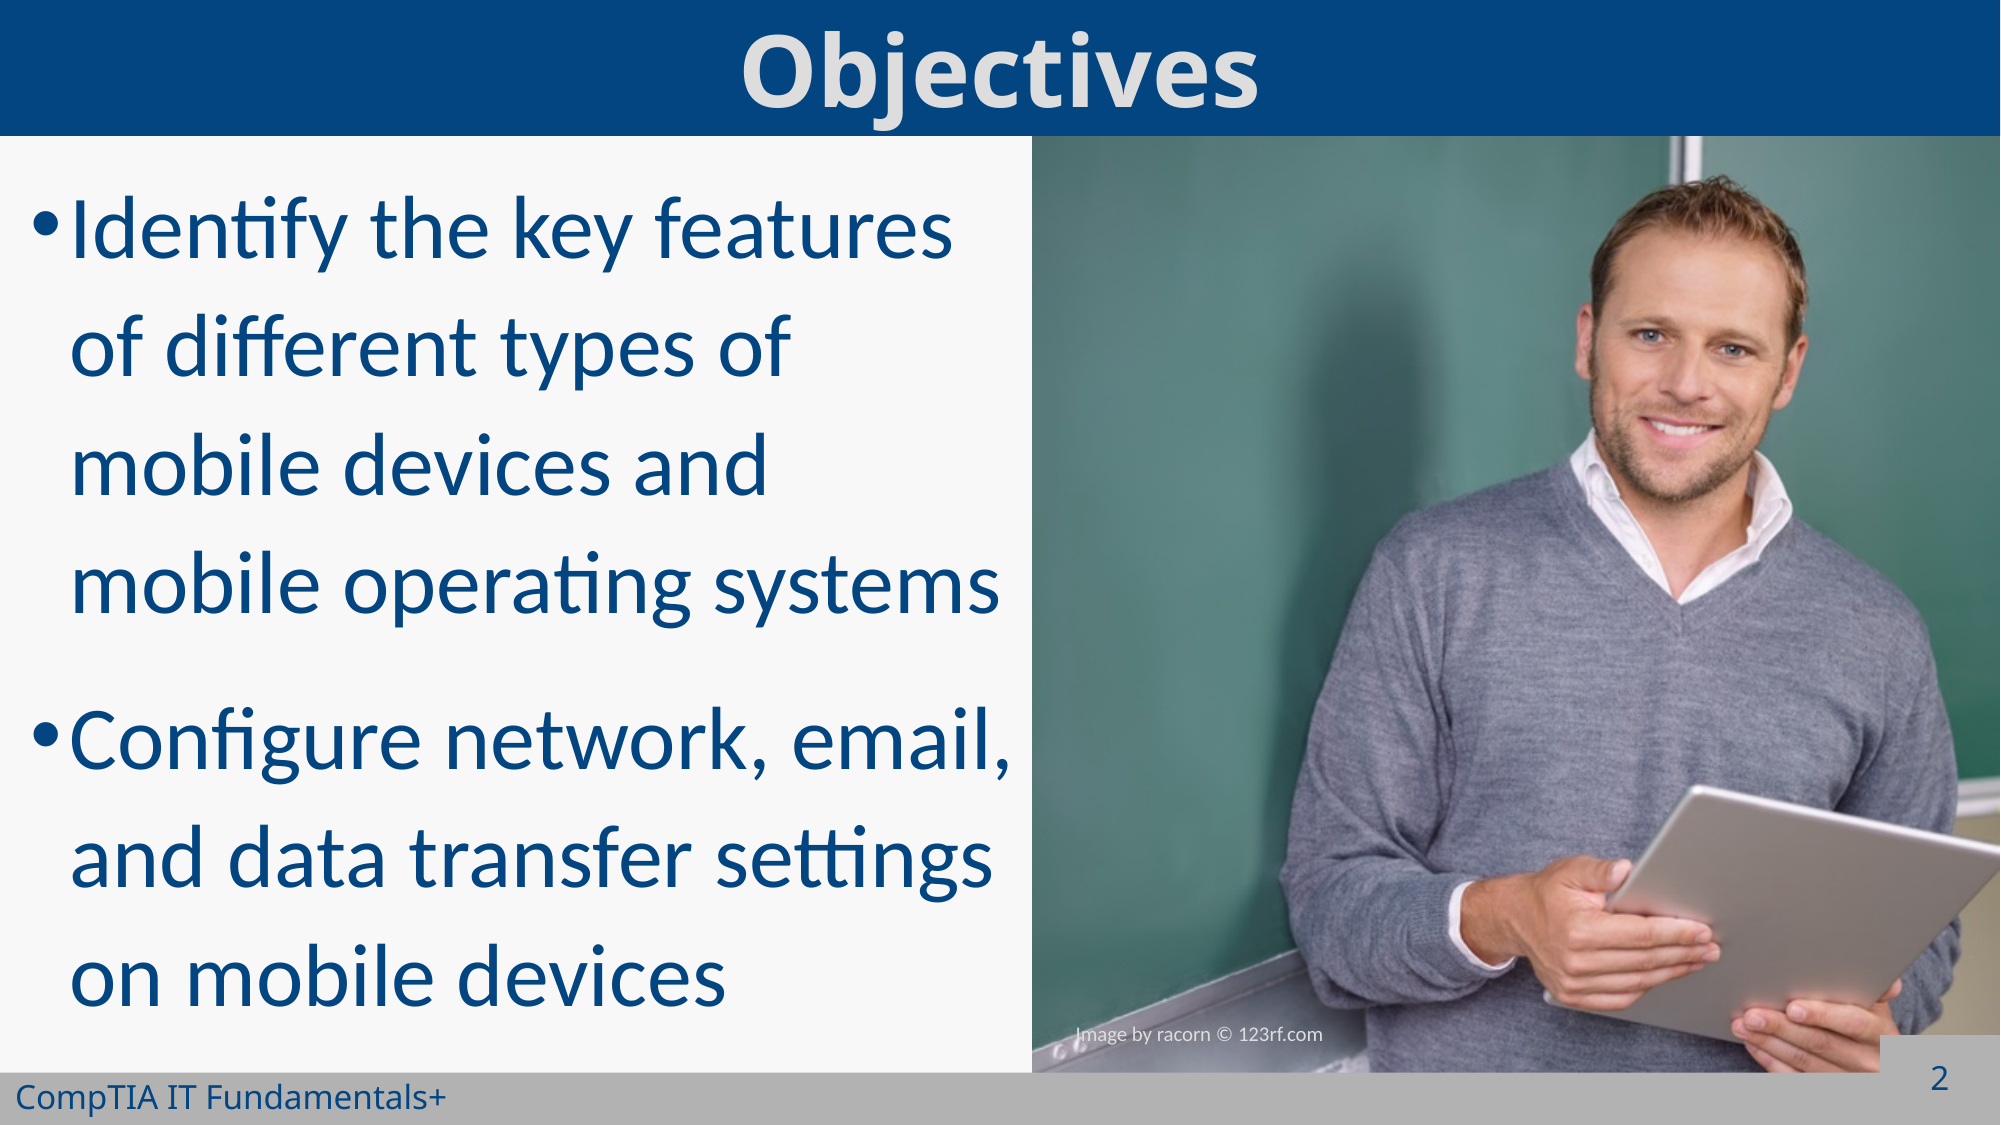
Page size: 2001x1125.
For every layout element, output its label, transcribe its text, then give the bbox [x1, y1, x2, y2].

list Identify the key features of different types of mobile devices and mobile operating systems Configure network, email, and data transfer settings on mobile devices [15, 149, 1033, 1065]
slide_number 2 [1880, 1035, 2000, 1125]
picture [1032, 136, 2000, 1072]
footer CompTIA IT Fundamentals+ [0, 1072, 1880, 1125]
